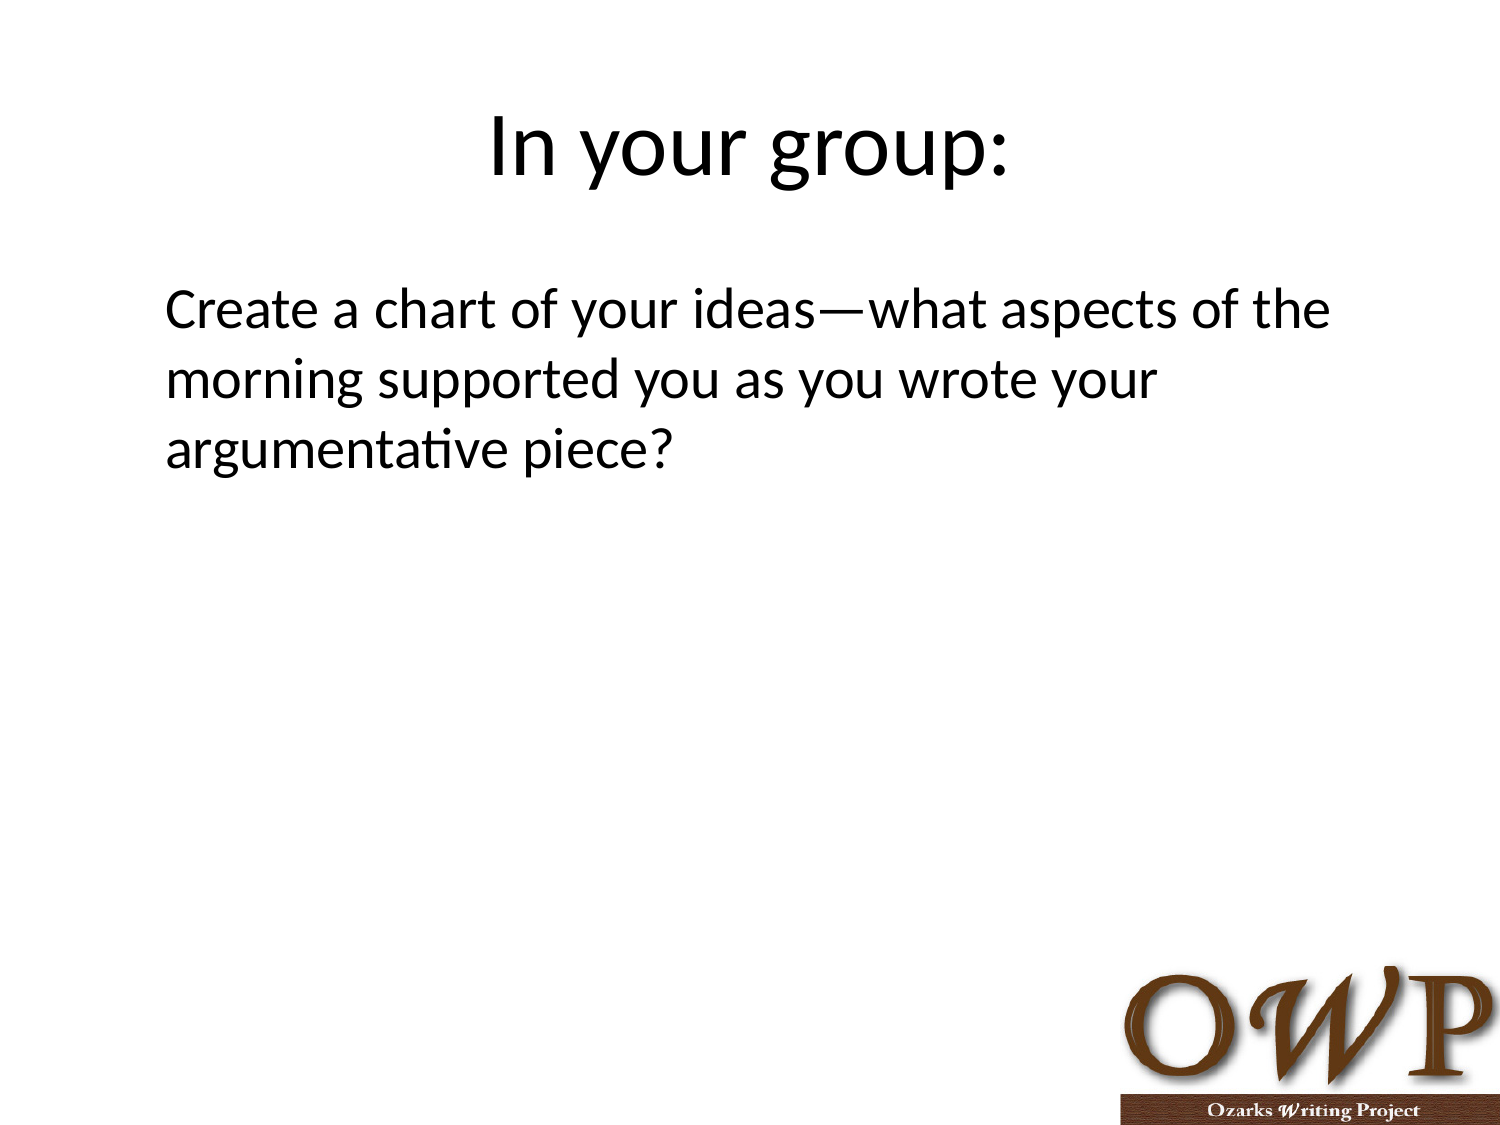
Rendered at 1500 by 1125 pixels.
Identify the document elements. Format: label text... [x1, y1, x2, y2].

title In your group: [74, 44, 1426, 233]
picture [1120, 957, 1500, 1125]
list Create a chart of your ideas—what aspects of the morning supported you as you wrote your argumentative piece? [74, 262, 1426, 1006]
